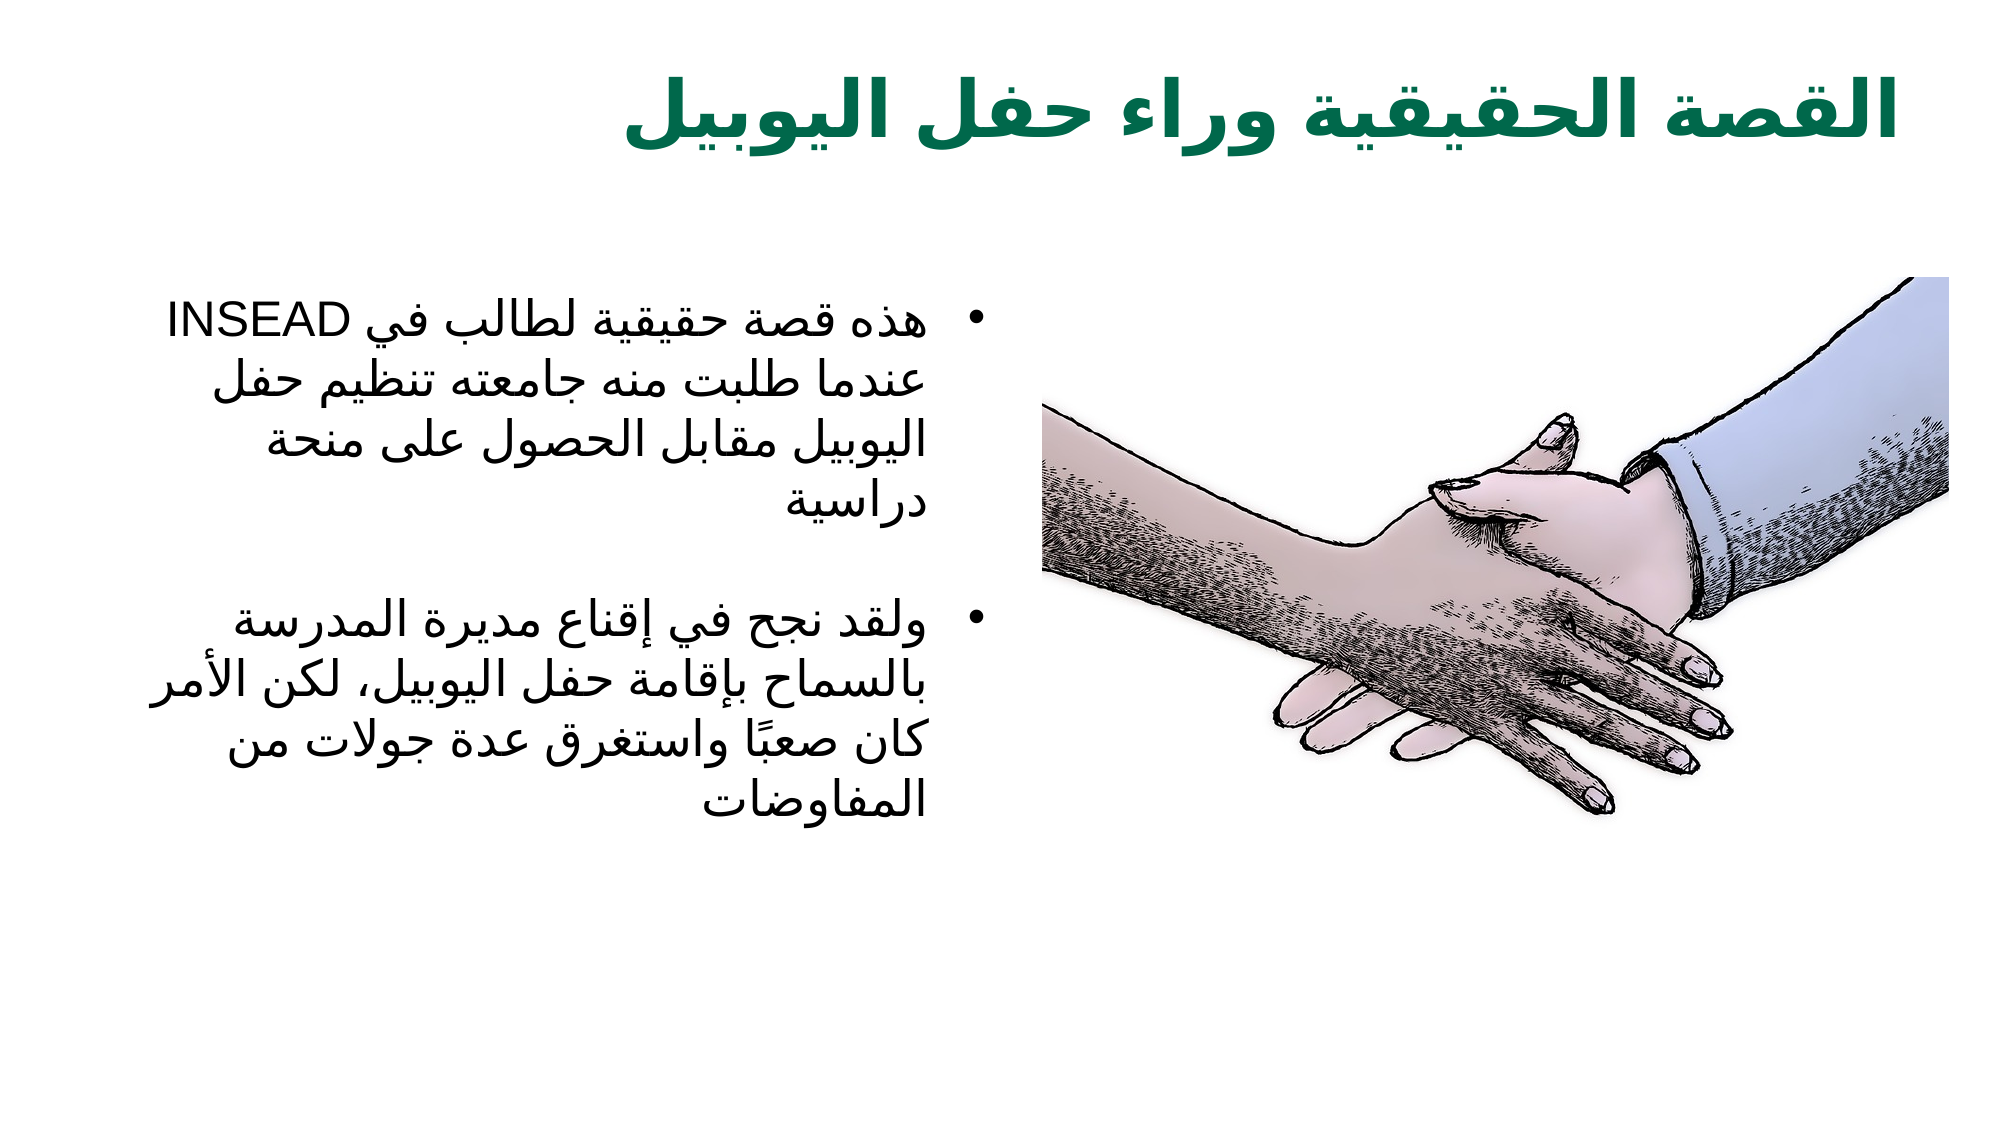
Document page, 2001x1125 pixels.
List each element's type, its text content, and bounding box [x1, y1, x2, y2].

picture [1042, 277, 1949, 848]
title القصة الحقيقية وراء حفل اليوبيل [104, 68, 1903, 223]
text_box هذه قصة حقيقية لطالب في INSEAD عندما طلبت منه جامعته تنظيم حفل اليوبيل مقابل الحصول على منحة دراسية ولقد نجح في إقناع مديرة المدرسة بالسماح بإقامة حفل اليوبيل، لكن الأمر كان صعبًا واستغرق عدة جولات من المفاوضات [95, 279, 1000, 895]
